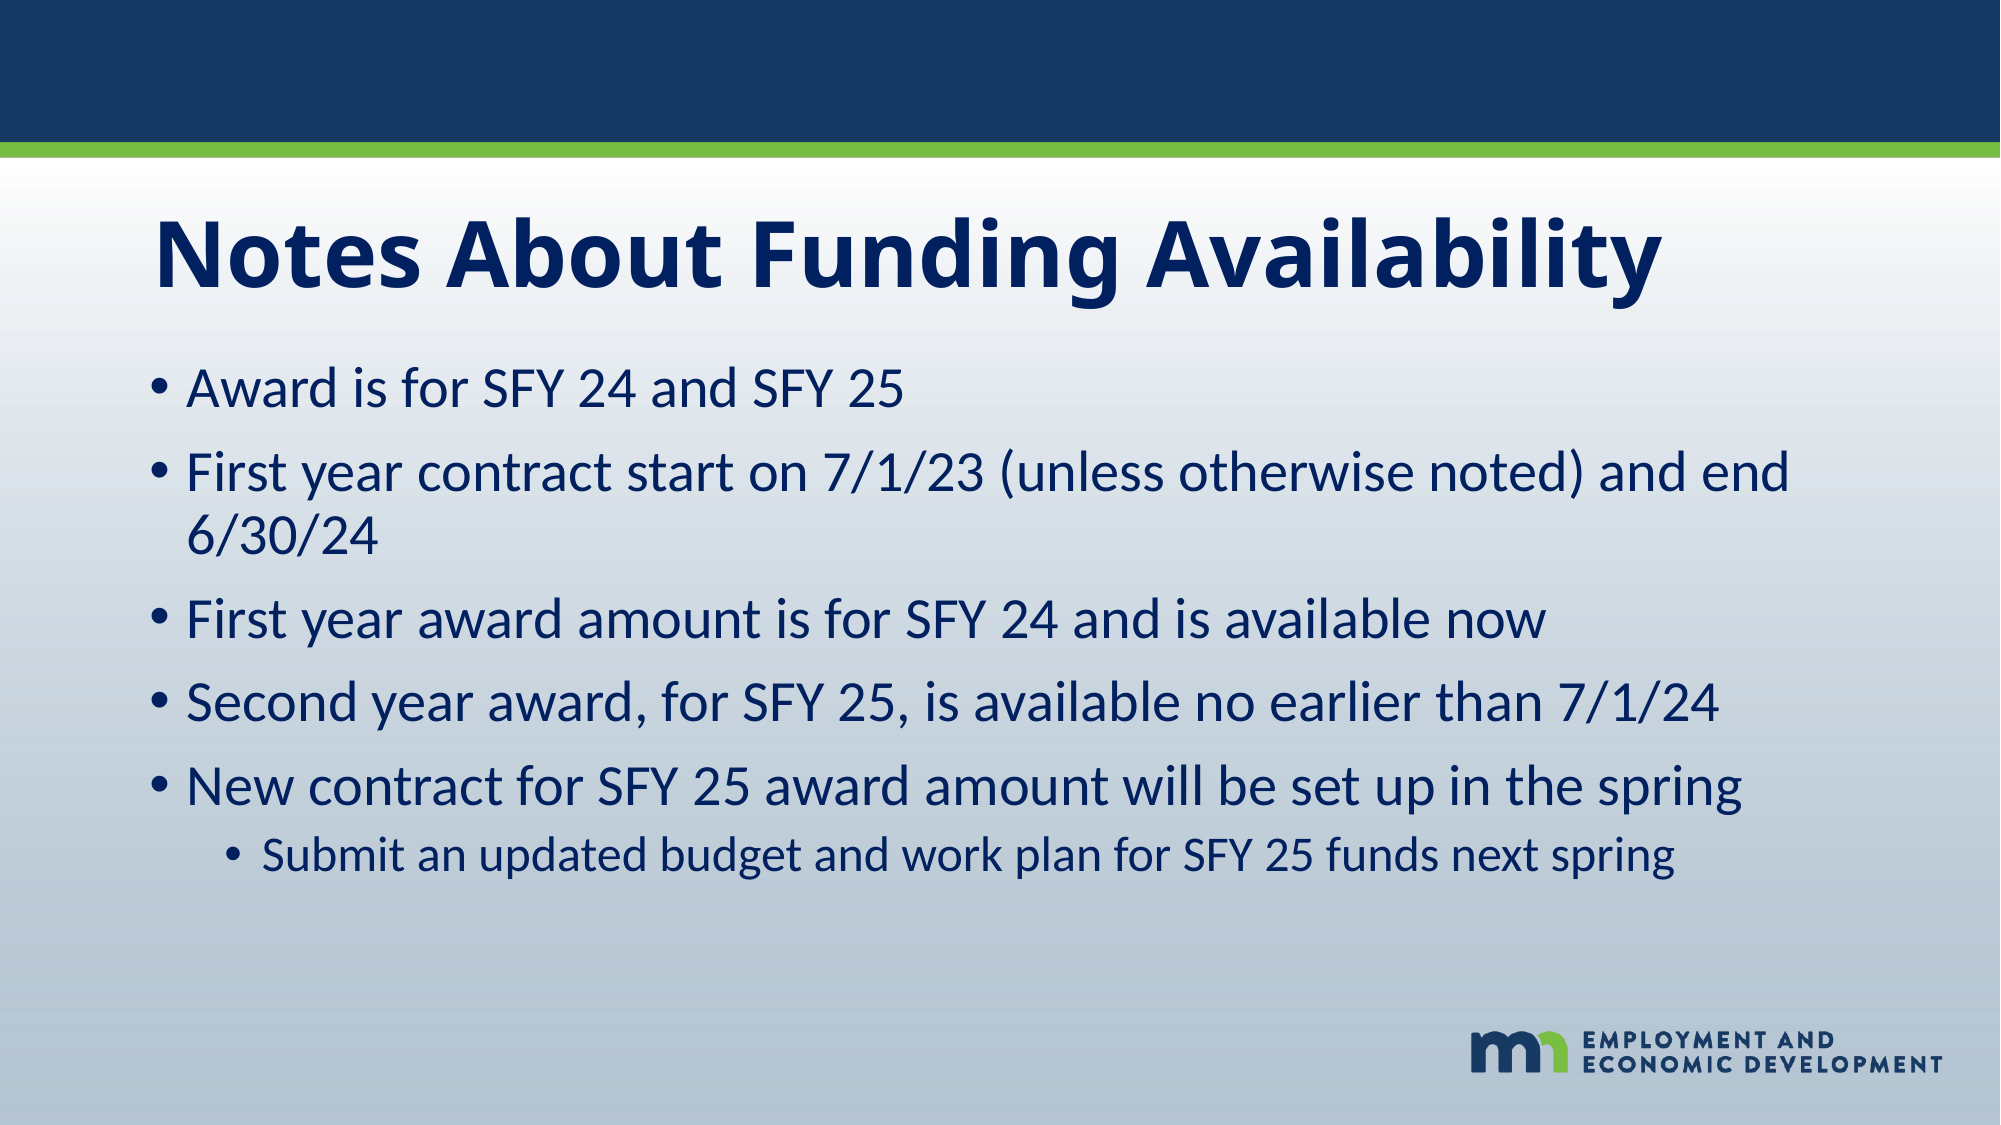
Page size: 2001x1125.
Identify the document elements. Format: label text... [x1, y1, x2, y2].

title Notes About Funding Availability [137, 149, 1863, 367]
picture [0, 0, 2000, 1125]
list Award is for SFY 24 and SFY 25 First year contract start on 7/1/23 (unless otherwise noted) and end 6/30/24 First year award amount is for SFY 24 and is available now Second year award, for SFY 25, is available no earlier than 7/1/24 New contract for SFY 25 award amount will be set up in the spring Submit an updated budget and work plan for SFY 25 funds next spring [134, 349, 1860, 1064]
